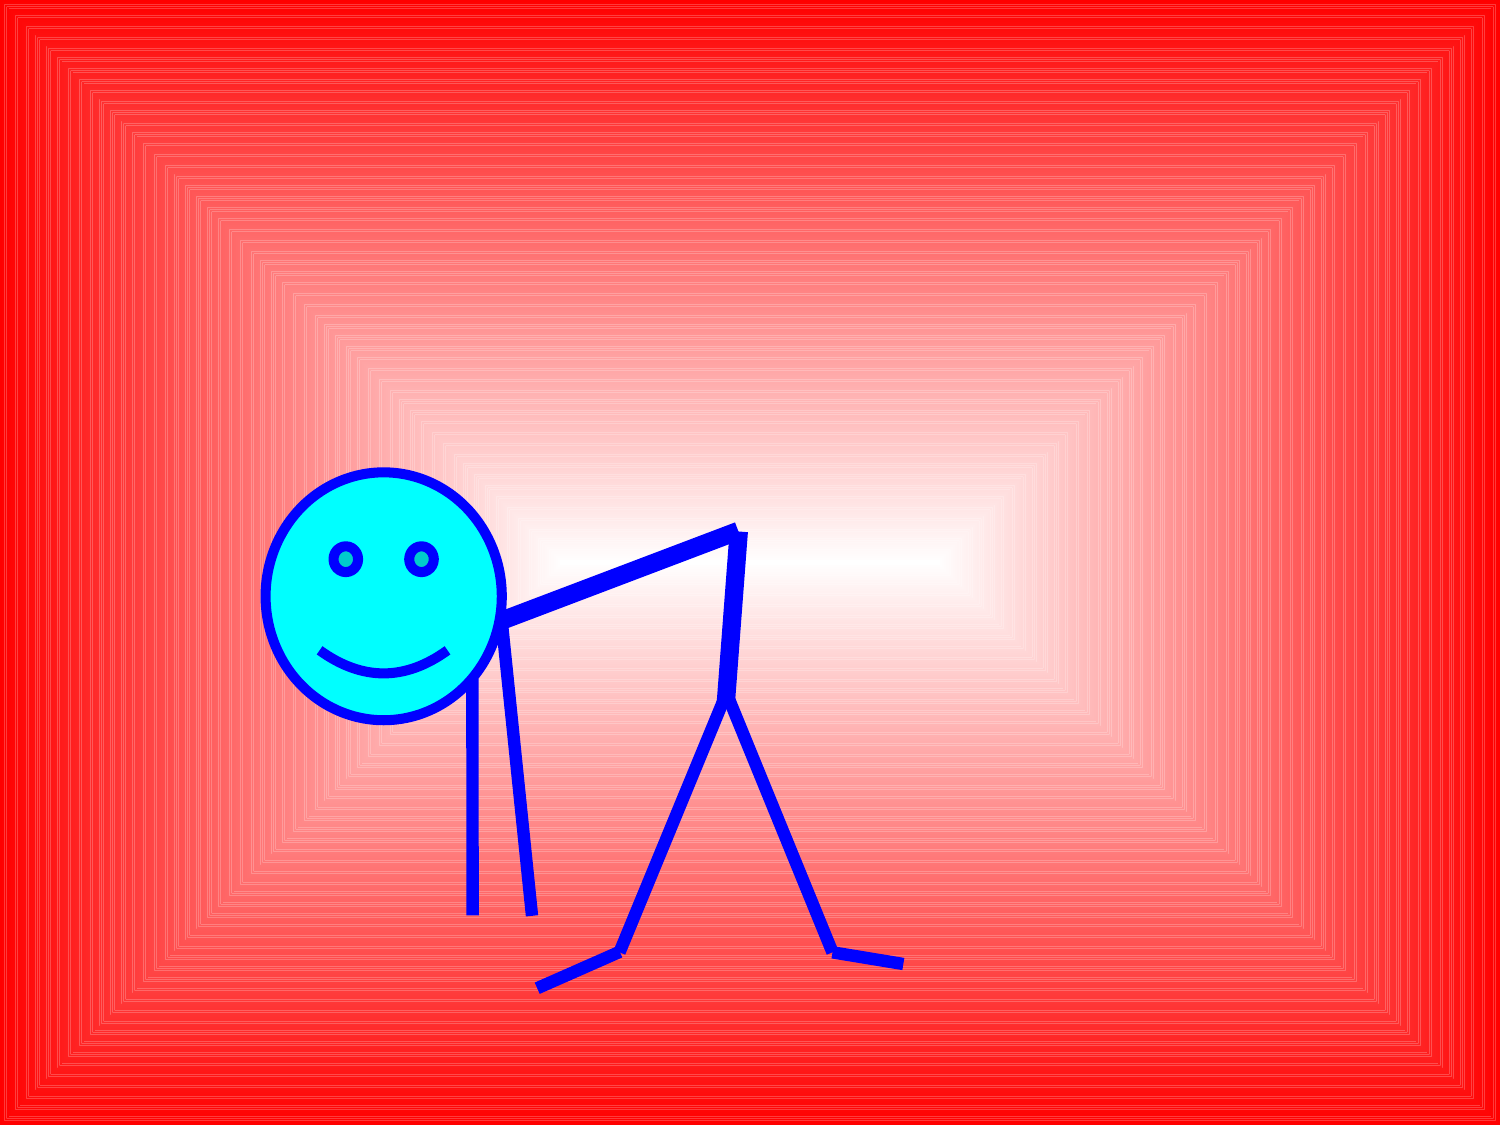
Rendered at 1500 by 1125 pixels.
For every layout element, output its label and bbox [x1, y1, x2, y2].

text_box [265, 472, 502, 721]
